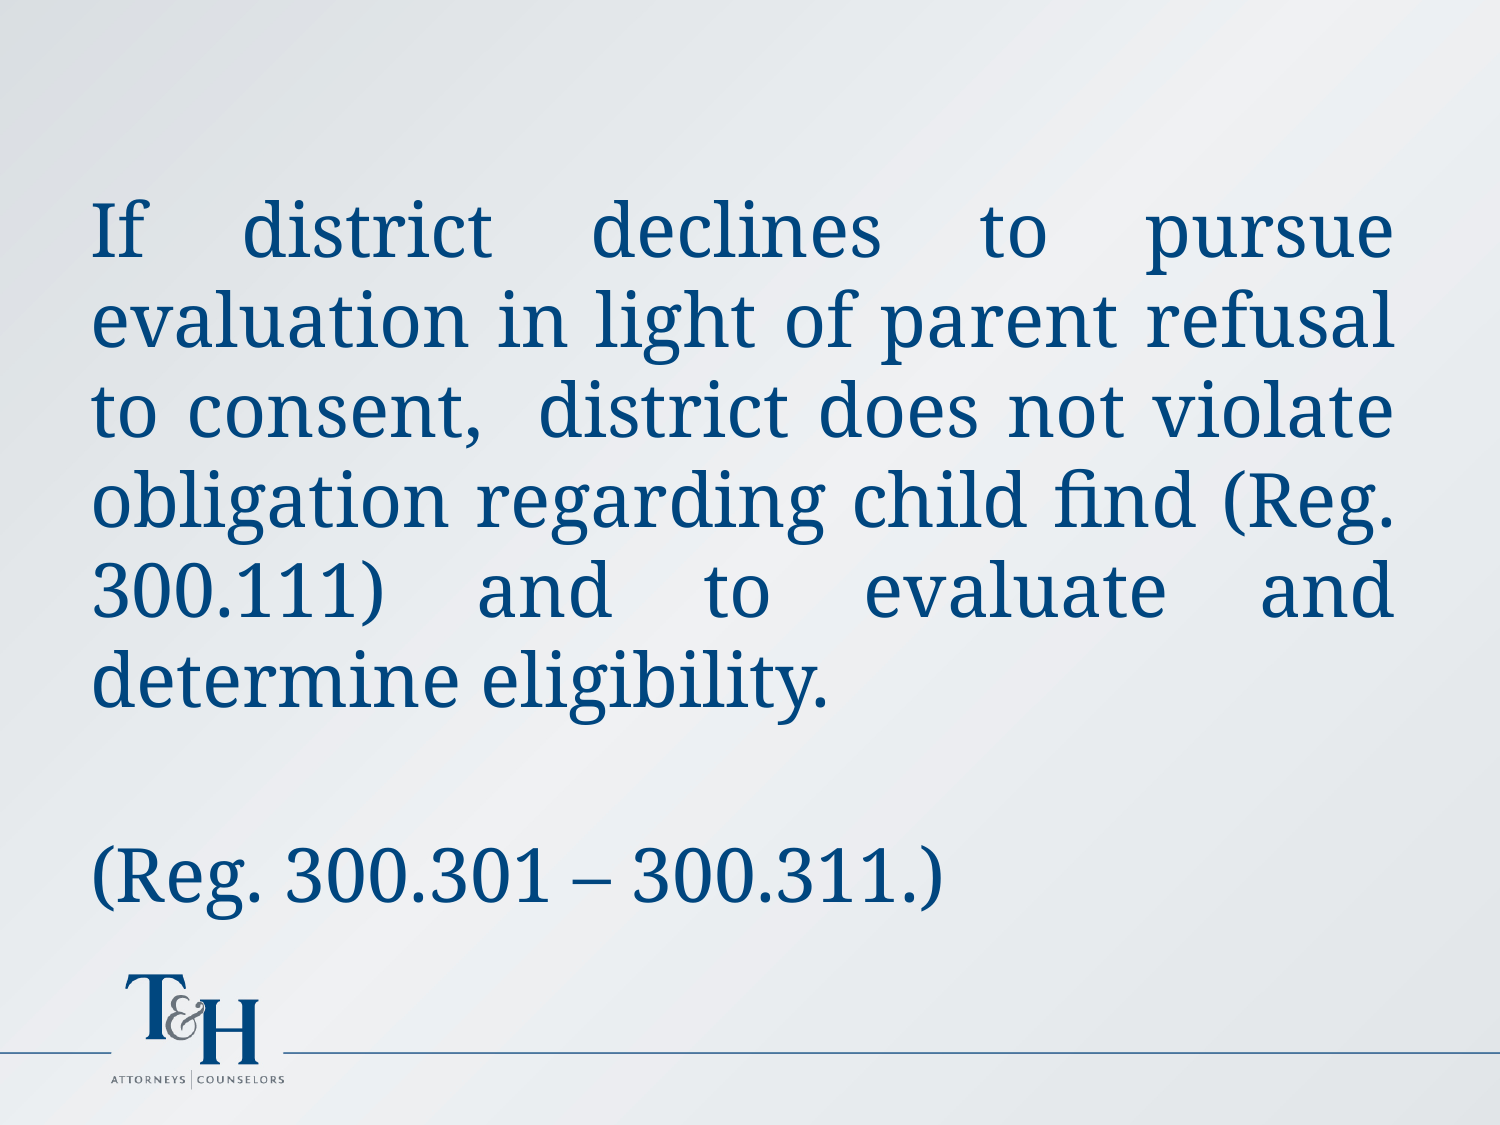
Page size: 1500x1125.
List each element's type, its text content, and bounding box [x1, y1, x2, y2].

picture [0, 0, 1500, 1125]
list If district declines to pursue evaluation in light of parent refusal to consent, district does not violate obligation regarding child find (Reg. 300.111) and to evaluate and determine eligibility. (Reg. 300.301 – 300.311.) [74, 174, 1413, 851]
